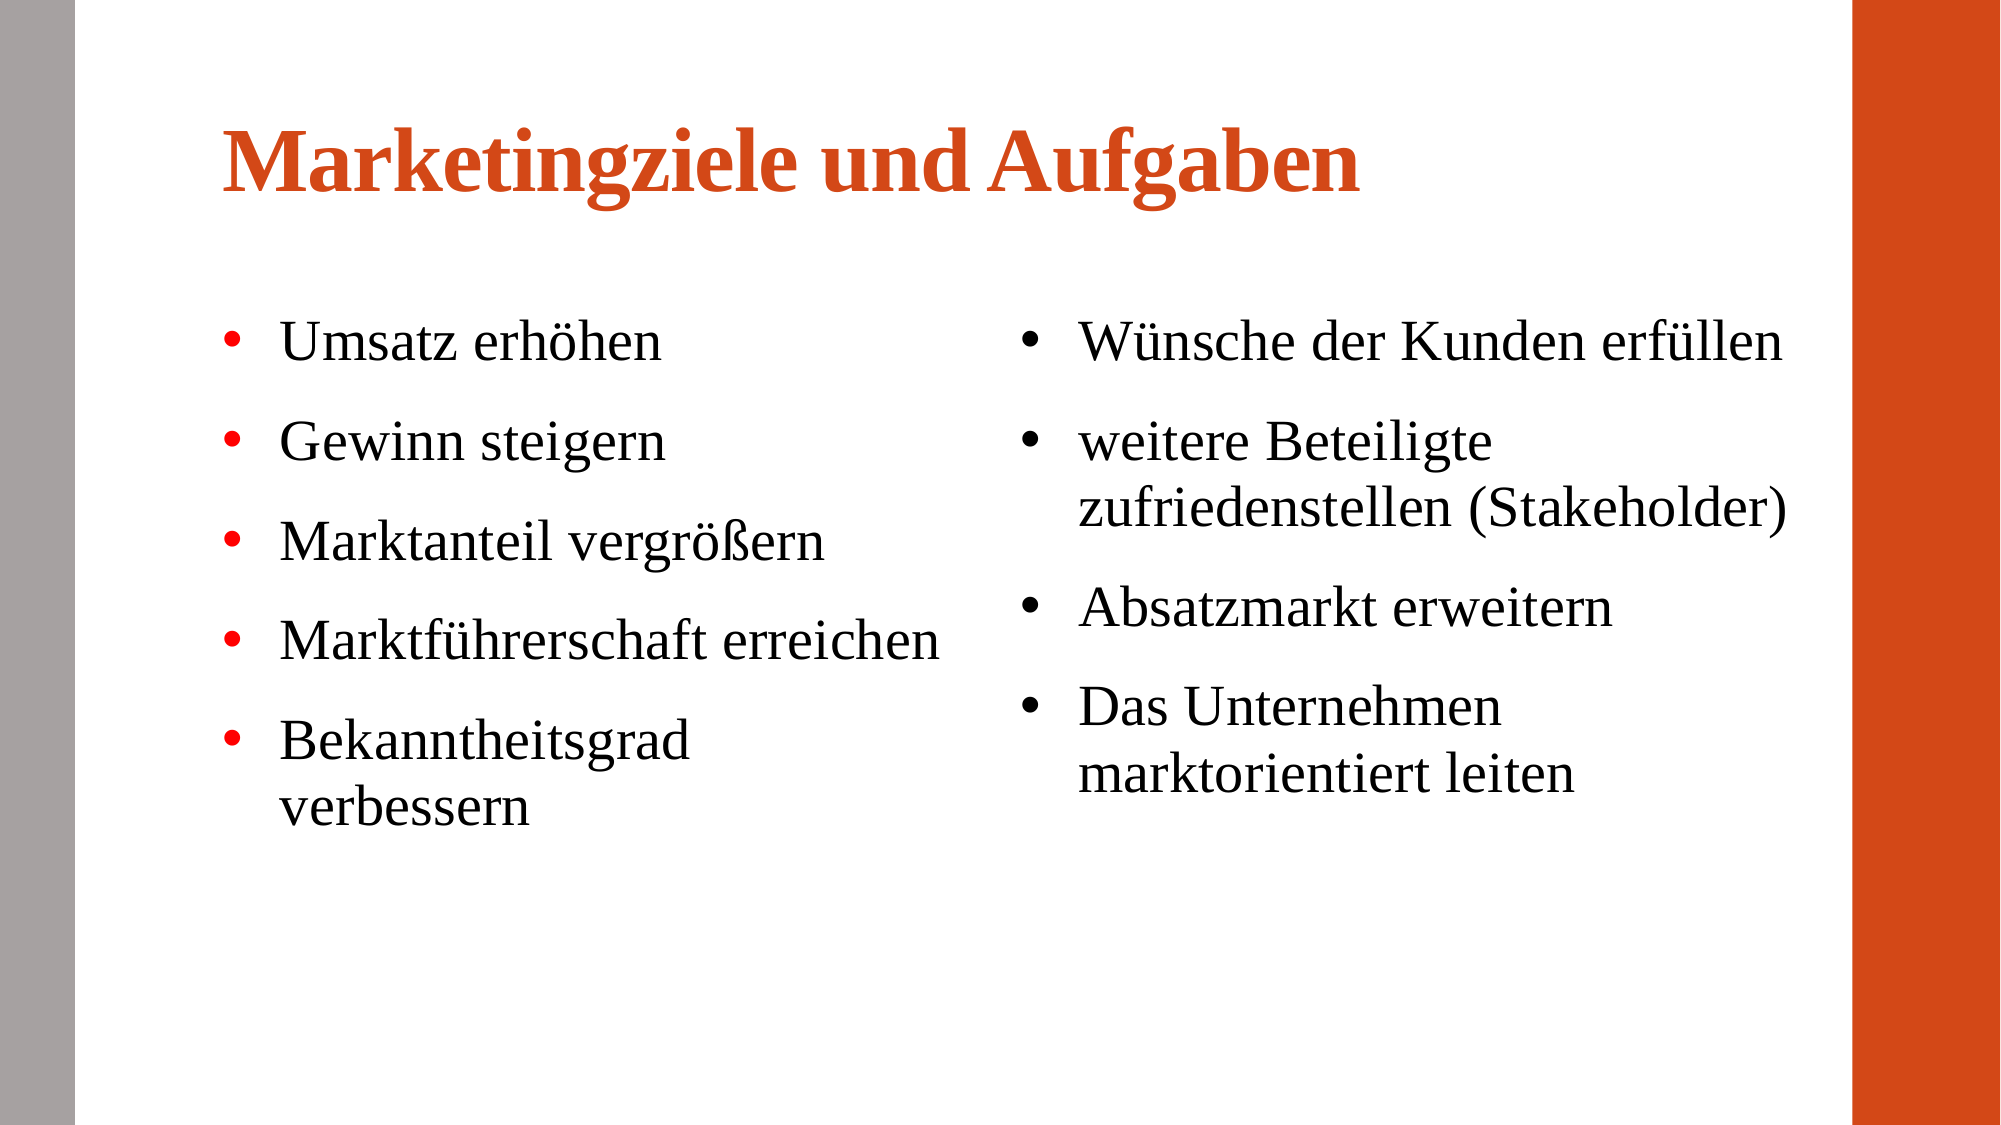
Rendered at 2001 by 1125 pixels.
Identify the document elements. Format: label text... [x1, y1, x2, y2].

list Umsatz erhöhen Gewinn steigern Marktanteil vergrößern Marktführerschaft erreichen Bekanntheitsgrad verbessern [206, 299, 966, 1014]
title Marketingziele und Aufgaben [206, 48, 1797, 278]
list Wünsche der Kunden erfüllen weitere Beteiligte zufriedenstellen (Stakeholder) Absatzmarkt erweitern Das Unternehmen marktorientiert leiten [1005, 299, 1861, 1014]
